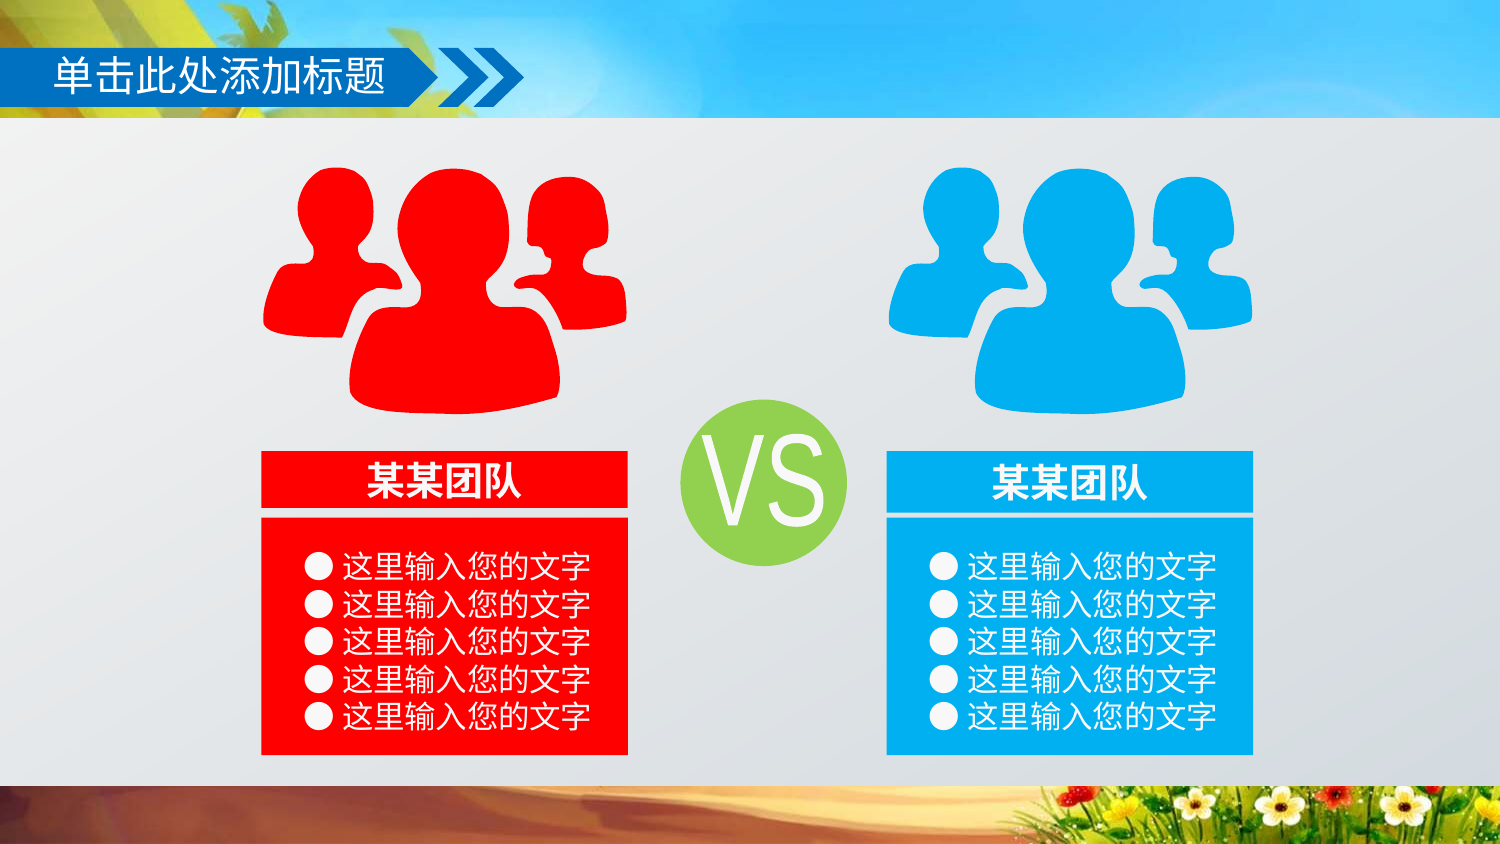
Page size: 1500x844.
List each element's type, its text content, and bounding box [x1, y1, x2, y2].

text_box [680, 399, 848, 567]
text_box 某某团队 [261, 451, 628, 508]
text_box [260, 165, 628, 417]
text_box ●这里输入您的文字 ●这里输入您的文字 ●这里输入您的文字 ●这里输入您的文字 ●这里输入您的文字 [288, 539, 607, 743]
text_box ●这里输入您的文字 ●这里输入您的文字 ●这里输入您的文字 ●这里输入您的文字 ●这里输入您的文字 [914, 539, 1233, 743]
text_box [886, 165, 1254, 417]
text_box 某某团队 [886, 451, 1254, 513]
picture [0, 0, 1500, 118]
picture [0, 786, 1500, 844]
text_box [261, 517, 628, 756]
text_box [886, 517, 1254, 756]
